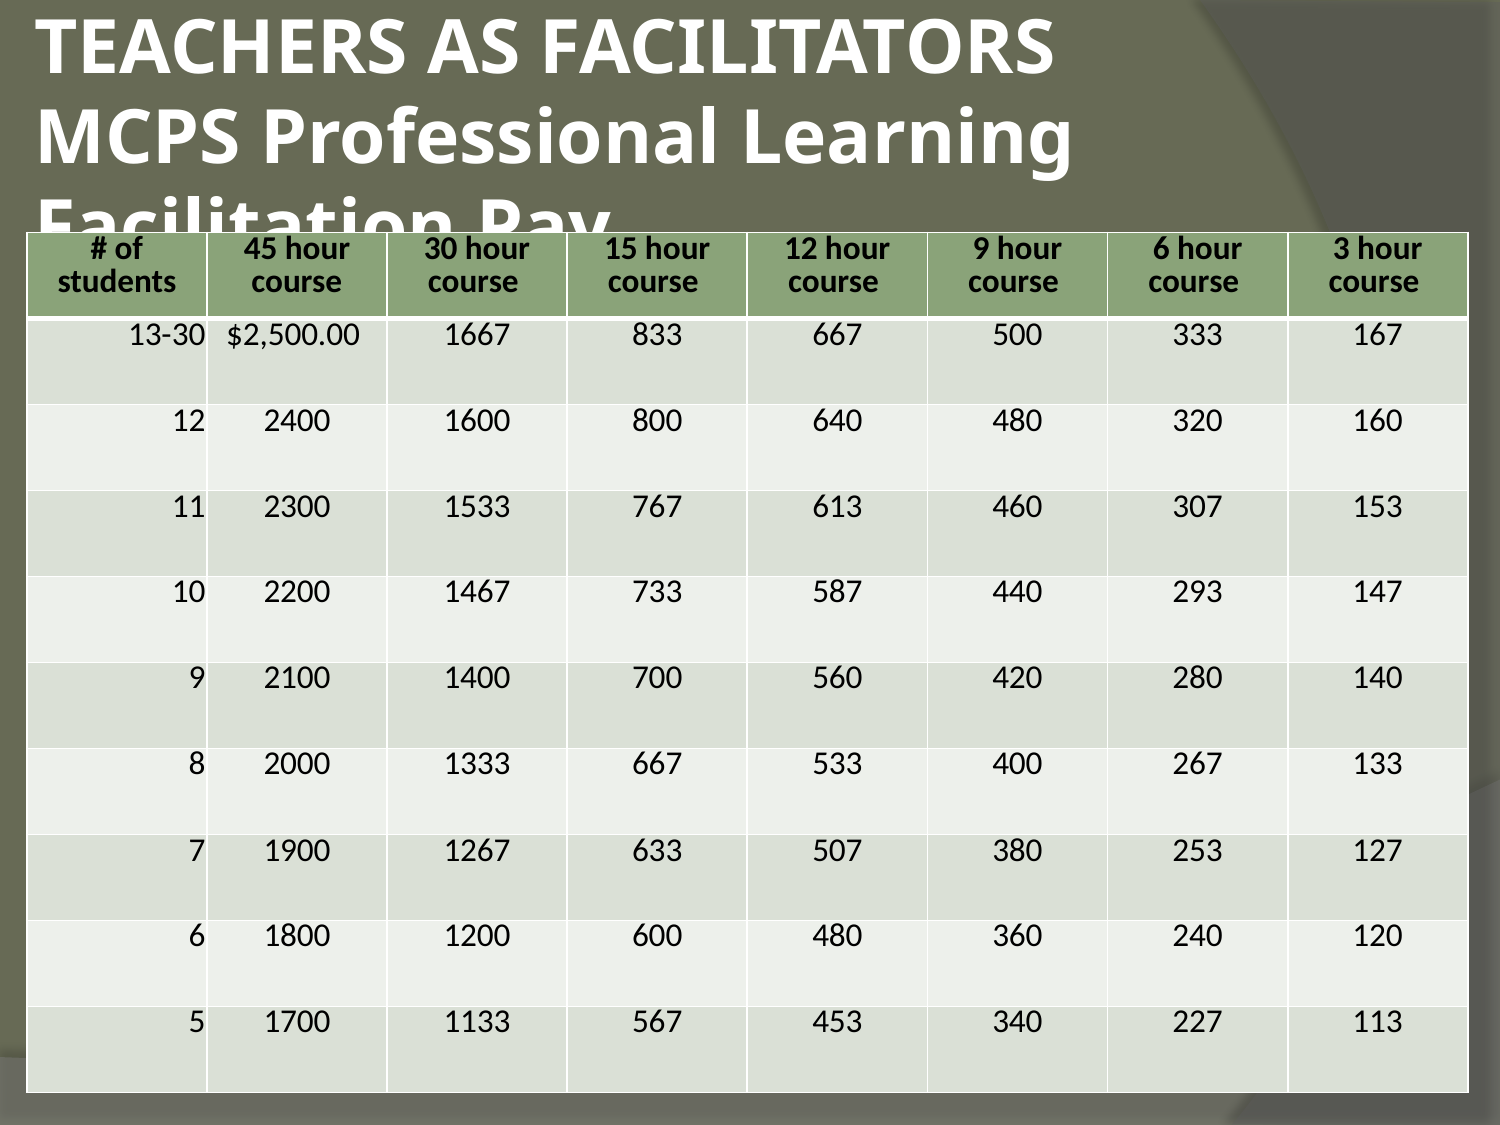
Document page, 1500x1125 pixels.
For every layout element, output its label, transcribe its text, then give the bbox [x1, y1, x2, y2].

table_cell 120 [1289, 921, 1467, 1006]
table_cell 227 [1108, 1007, 1287, 1092]
table_cell 13-30 [28, 321, 206, 404]
table_cell 1200 [388, 921, 566, 1006]
table_cell 587 [748, 577, 927, 662]
table_cell 400 [928, 749, 1107, 834]
table_header 30 hour course [388, 233, 566, 316]
table_cell 420 [928, 663, 1107, 748]
table_cell 1533 [388, 491, 566, 576]
table_cell 2200 [208, 577, 386, 662]
table_cell 733 [568, 577, 746, 662]
table_cell 9 [28, 663, 206, 748]
table_cell 567 [568, 1007, 746, 1092]
table_cell 800 [568, 405, 746, 490]
table_cell 1467 [388, 577, 566, 662]
table_cell 380 [928, 835, 1107, 920]
table_header 3 hour course [1289, 233, 1467, 316]
table_cell 700 [568, 663, 746, 748]
table_cell 360 [928, 921, 1107, 1006]
table_cell 11 [28, 491, 206, 576]
table_cell 127 [1289, 835, 1467, 920]
table_cell 6 [28, 921, 206, 1006]
table_cell 133 [1289, 749, 1467, 834]
table_cell 2100 [208, 663, 386, 748]
table_cell 1600 [388, 405, 566, 490]
table_cell 1333 [388, 749, 566, 834]
table_cell 2400 [208, 405, 386, 490]
table_header # of students [28, 233, 206, 316]
table_cell 460 [928, 491, 1107, 576]
table_cell 667 [568, 749, 746, 834]
table_cell 320 [1108, 405, 1287, 490]
table_cell 167 [1289, 321, 1467, 404]
table_cell 1267 [388, 835, 566, 920]
table_cell 1900 [208, 835, 386, 920]
table_cell 10 [28, 577, 206, 662]
table_cell 833 [568, 321, 746, 404]
table_cell 280 [1108, 663, 1287, 748]
title TEACHERS AS FACILITATORS MCPS Professional Learning Facilitation Pay [26, 64, 1468, 203]
table_cell 1700 [208, 1007, 386, 1092]
table_cell 307 [1108, 491, 1287, 576]
table_cell 12 [28, 405, 206, 490]
table_cell 507 [748, 835, 927, 920]
table_cell 240 [1108, 921, 1287, 1006]
table_cell 633 [568, 835, 746, 920]
table_cell 1400 [388, 663, 566, 748]
table_cell 1133 [388, 1007, 566, 1092]
table_cell 533 [748, 749, 927, 834]
table_cell 267 [1108, 749, 1287, 834]
table_header 12 hour course [748, 233, 927, 316]
table_cell 1667 [388, 321, 566, 404]
table_cell 253 [1108, 835, 1287, 920]
table_cell 2000 [208, 749, 386, 834]
table_cell $2,500.00 [208, 321, 386, 404]
table_cell 613 [748, 491, 927, 576]
table_cell 640 [748, 405, 927, 490]
table_cell 1800 [208, 921, 386, 1006]
table_cell 600 [568, 921, 746, 1006]
table_cell 113 [1289, 1007, 1467, 1092]
table_cell 340 [928, 1007, 1107, 1092]
table_cell 153 [1289, 491, 1467, 576]
table_cell 7 [28, 835, 206, 920]
table_cell 5 [28, 1007, 206, 1092]
table_header 9 hour course [928, 233, 1107, 316]
table_cell 333 [1108, 321, 1287, 404]
table_cell 140 [1289, 663, 1467, 748]
table_cell 440 [928, 577, 1107, 662]
table_header 15 hour course [568, 233, 746, 316]
table_header 6 hour course [1108, 233, 1287, 316]
table_cell 480 [748, 921, 927, 1006]
table_cell 667 [748, 321, 927, 404]
table_cell 2300 [208, 491, 386, 576]
table_cell 767 [568, 491, 746, 576]
table_cell 8 [28, 749, 206, 834]
table_cell 480 [928, 405, 1107, 490]
table_cell 500 [928, 321, 1107, 404]
table_header 45 hour course [208, 233, 386, 316]
table_cell 560 [748, 663, 927, 748]
table_cell 453 [748, 1007, 927, 1092]
table_cell 293 [1108, 577, 1287, 662]
table_cell 160 [1289, 405, 1467, 490]
table_cell 147 [1289, 577, 1467, 662]
